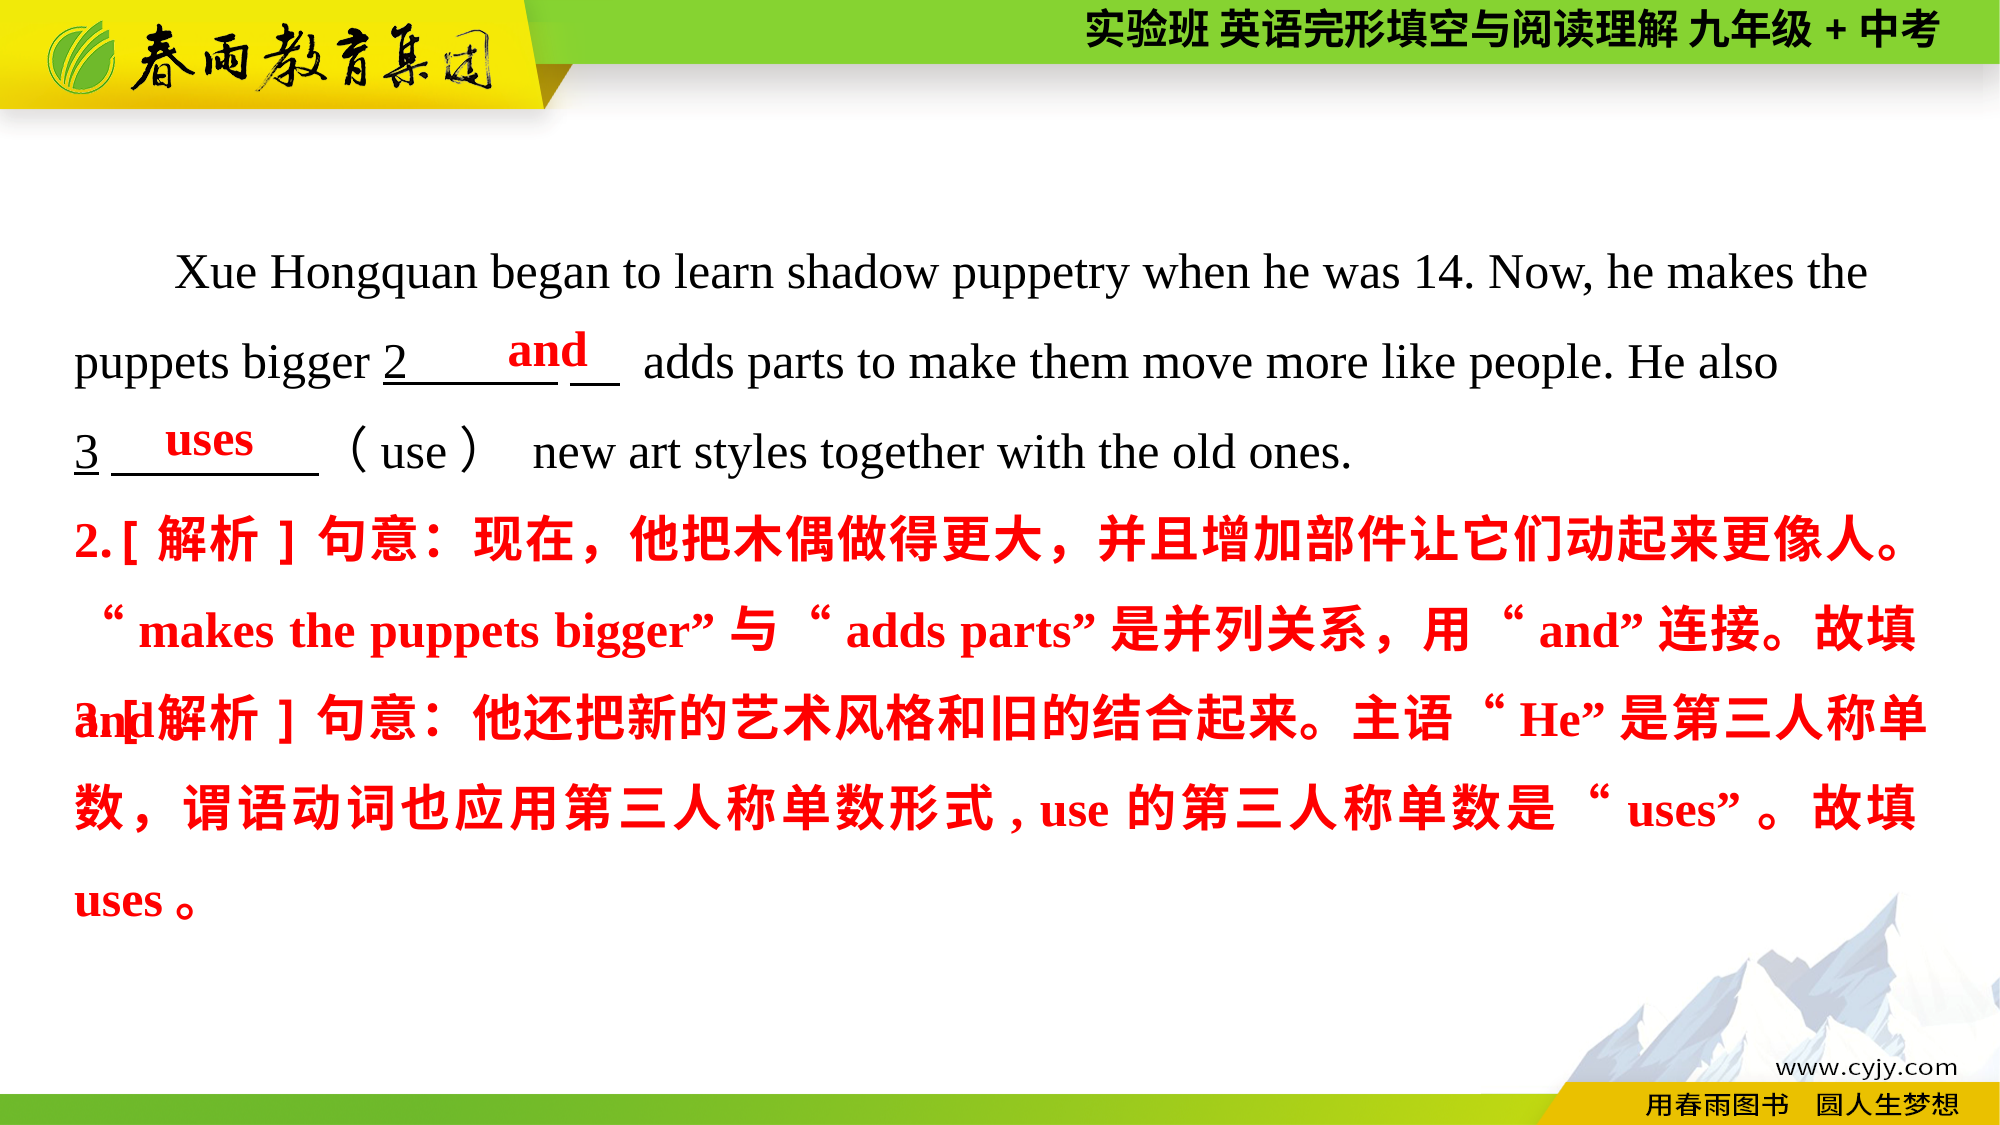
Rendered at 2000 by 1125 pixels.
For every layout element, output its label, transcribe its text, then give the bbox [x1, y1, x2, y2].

picture [0, 0, 2000, 1125]
text_box 3.[解析]句意：他还把新的艺术风格和旧的结合起来。主语“He”是第三人称单数，谓语动词也应用第三人称单数形式, use的第三人称单数是“uses”。故填uses。 [59, 648, 1944, 934]
text_box uses [150, 397, 269, 473]
text_box and [492, 309, 603, 384]
list Xue Hongquan began to learn shadow puppetry when he was 14. Now, he makes the puppets bigger 2 adds parts to make them move more like people. He also 3 （use） new art styles together with the old ones. [59, 201, 1944, 469]
text_box 2.[解析]句意：现在，他把木偶做得更大，并且增加部件让它们动起来更像人。“makes the puppets bigger”与“adds parts”是并列关系，用“and”连接。故填and。 [59, 469, 1944, 648]
